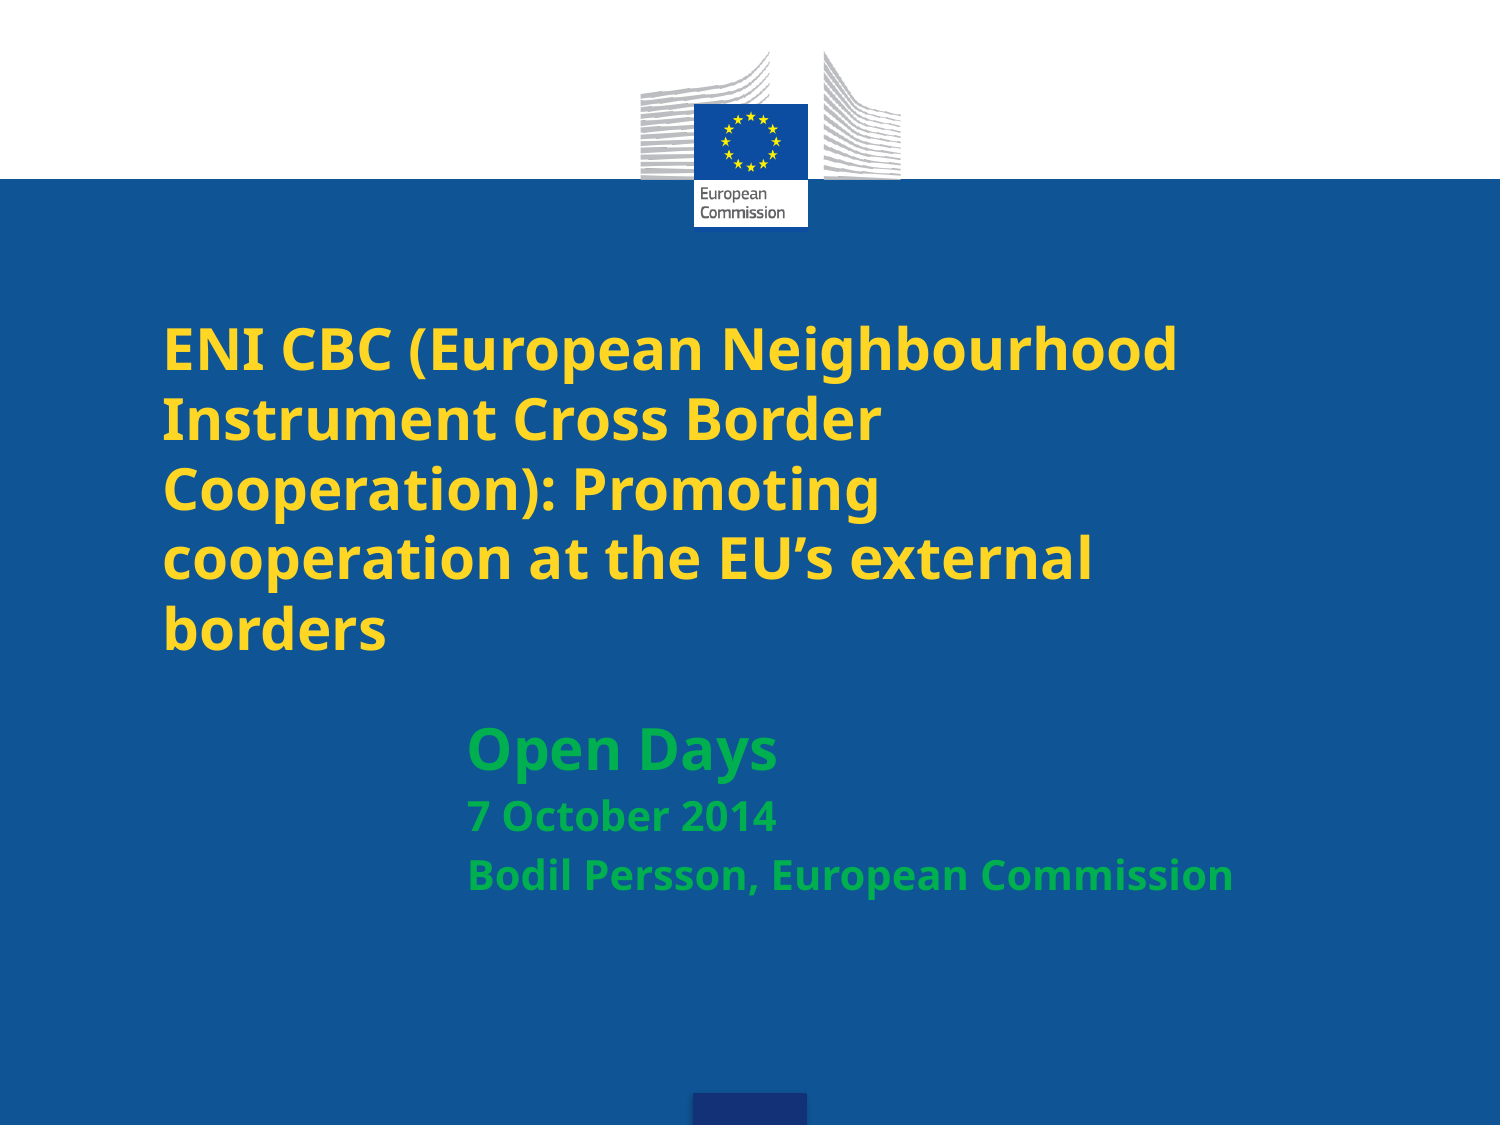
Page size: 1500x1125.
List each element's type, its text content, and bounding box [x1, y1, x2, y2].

title ENI CBC (European Neighbourhood Instrument Cross Border Cooperation): Promoting cooperation at the EU’s external borders [88, 361, 1247, 613]
list Open Days 7 October 2014 Bodil Persson, European Commission [395, 703, 1353, 1012]
